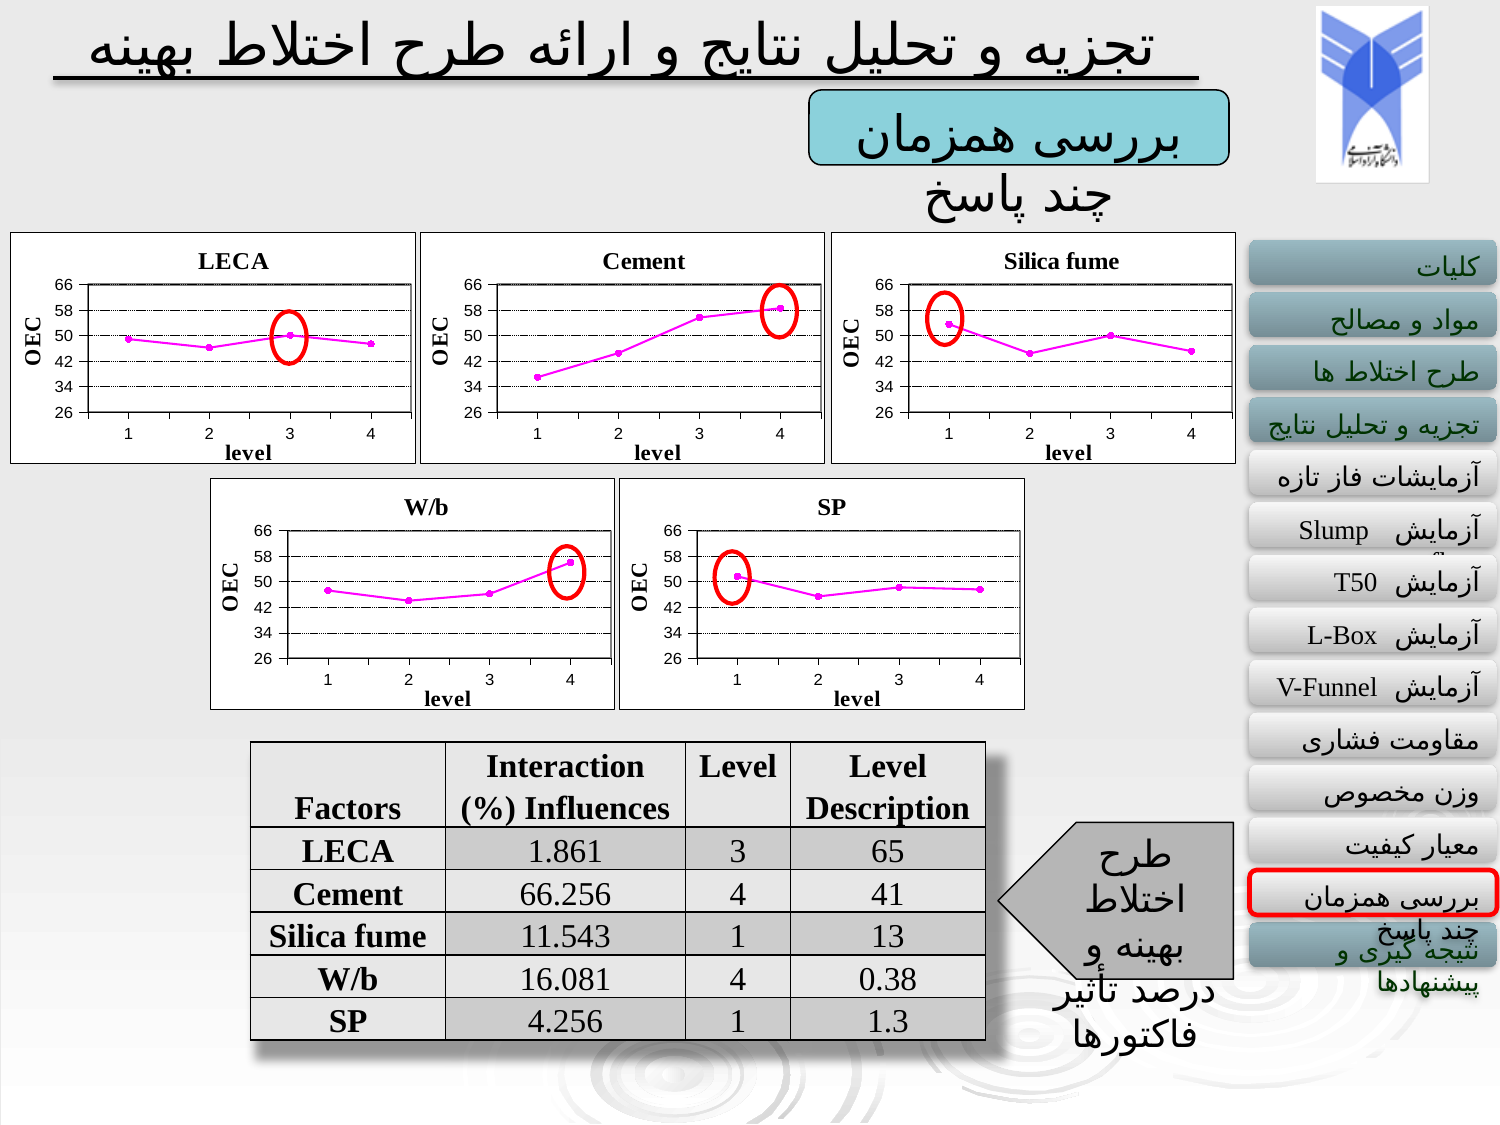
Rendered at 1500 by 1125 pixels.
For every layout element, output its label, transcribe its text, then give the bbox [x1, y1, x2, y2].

text_box تجزیه و تحلیل نتایج [1249, 397, 1497, 443]
subtitle تجزیه و تحلیل نتایج و ارائه طرح اختلاط بهینه [0, 0, 1246, 1125]
table_header Level Description [791, 743, 985, 826]
chart [209, 477, 616, 718]
text_box طرح اختلاط ها [1249, 344, 1497, 390]
table_cell 3 [686, 828, 790, 869]
text_box آزمايش V-Funnel [1249, 660, 1497, 705]
table_cell Cement [251, 870, 445, 911]
text_box طرح اختلاط بهینه و درصد تأثیر فاکتورها [997, 822, 1234, 980]
text_box آزمایشات فاز تازه [1249, 449, 1497, 495]
chart [10, 231, 416, 472]
table_cell LECA [251, 828, 445, 869]
table_header Level [686, 743, 790, 826]
text_box آزمايش L-Box [1249, 607, 1497, 653]
text_box وزن مخصوص [1249, 764, 1497, 810]
text_box معیار کیفیت [1249, 817, 1497, 863]
table_cell 0.38 [791, 956, 985, 997]
table_cell 41 [791, 870, 985, 911]
text_box آزمایش T50 [1249, 554, 1497, 600]
text_box نتیجه گیری و پیشنهادها [1249, 923, 1497, 968]
table_cell 4 [686, 956, 790, 997]
text_box مواد و مصالح [1249, 292, 1497, 338]
table_cell W/b [251, 956, 445, 997]
table_cell 1.861 [446, 828, 685, 869]
text_box بررسی همزمان چند پاسخ [808, 89, 1229, 165]
table_cell 4.256 [446, 998, 685, 1039]
chart [619, 477, 1025, 718]
table_cell 66.256 [446, 870, 685, 911]
text_box کلیات [1249, 239, 1497, 285]
text_box آزمايش Slump flow [1249, 502, 1497, 548]
chart [830, 231, 1237, 472]
table_header Interaction Influences (%) [446, 743, 685, 826]
table_cell 1 [686, 913, 790, 954]
table_cell 1.3 [791, 998, 985, 1039]
table_cell 11.543 [446, 913, 685, 954]
table_cell 13 [791, 913, 985, 954]
table_header Factors [251, 743, 445, 826]
table_cell 1 [686, 998, 790, 1039]
text_box مقاومت فشاری [1249, 713, 1497, 758]
picture [1316, 6, 1432, 185]
table_cell 4 [686, 870, 790, 911]
table_cell Silica fume [251, 913, 445, 954]
table_cell SP [251, 998, 445, 1039]
table_cell 65 [791, 828, 985, 869]
chart [419, 231, 826, 472]
text_box بررسی همزمان چند پاسخ [1249, 869, 1497, 915]
table_cell 16.081 [446, 956, 685, 997]
